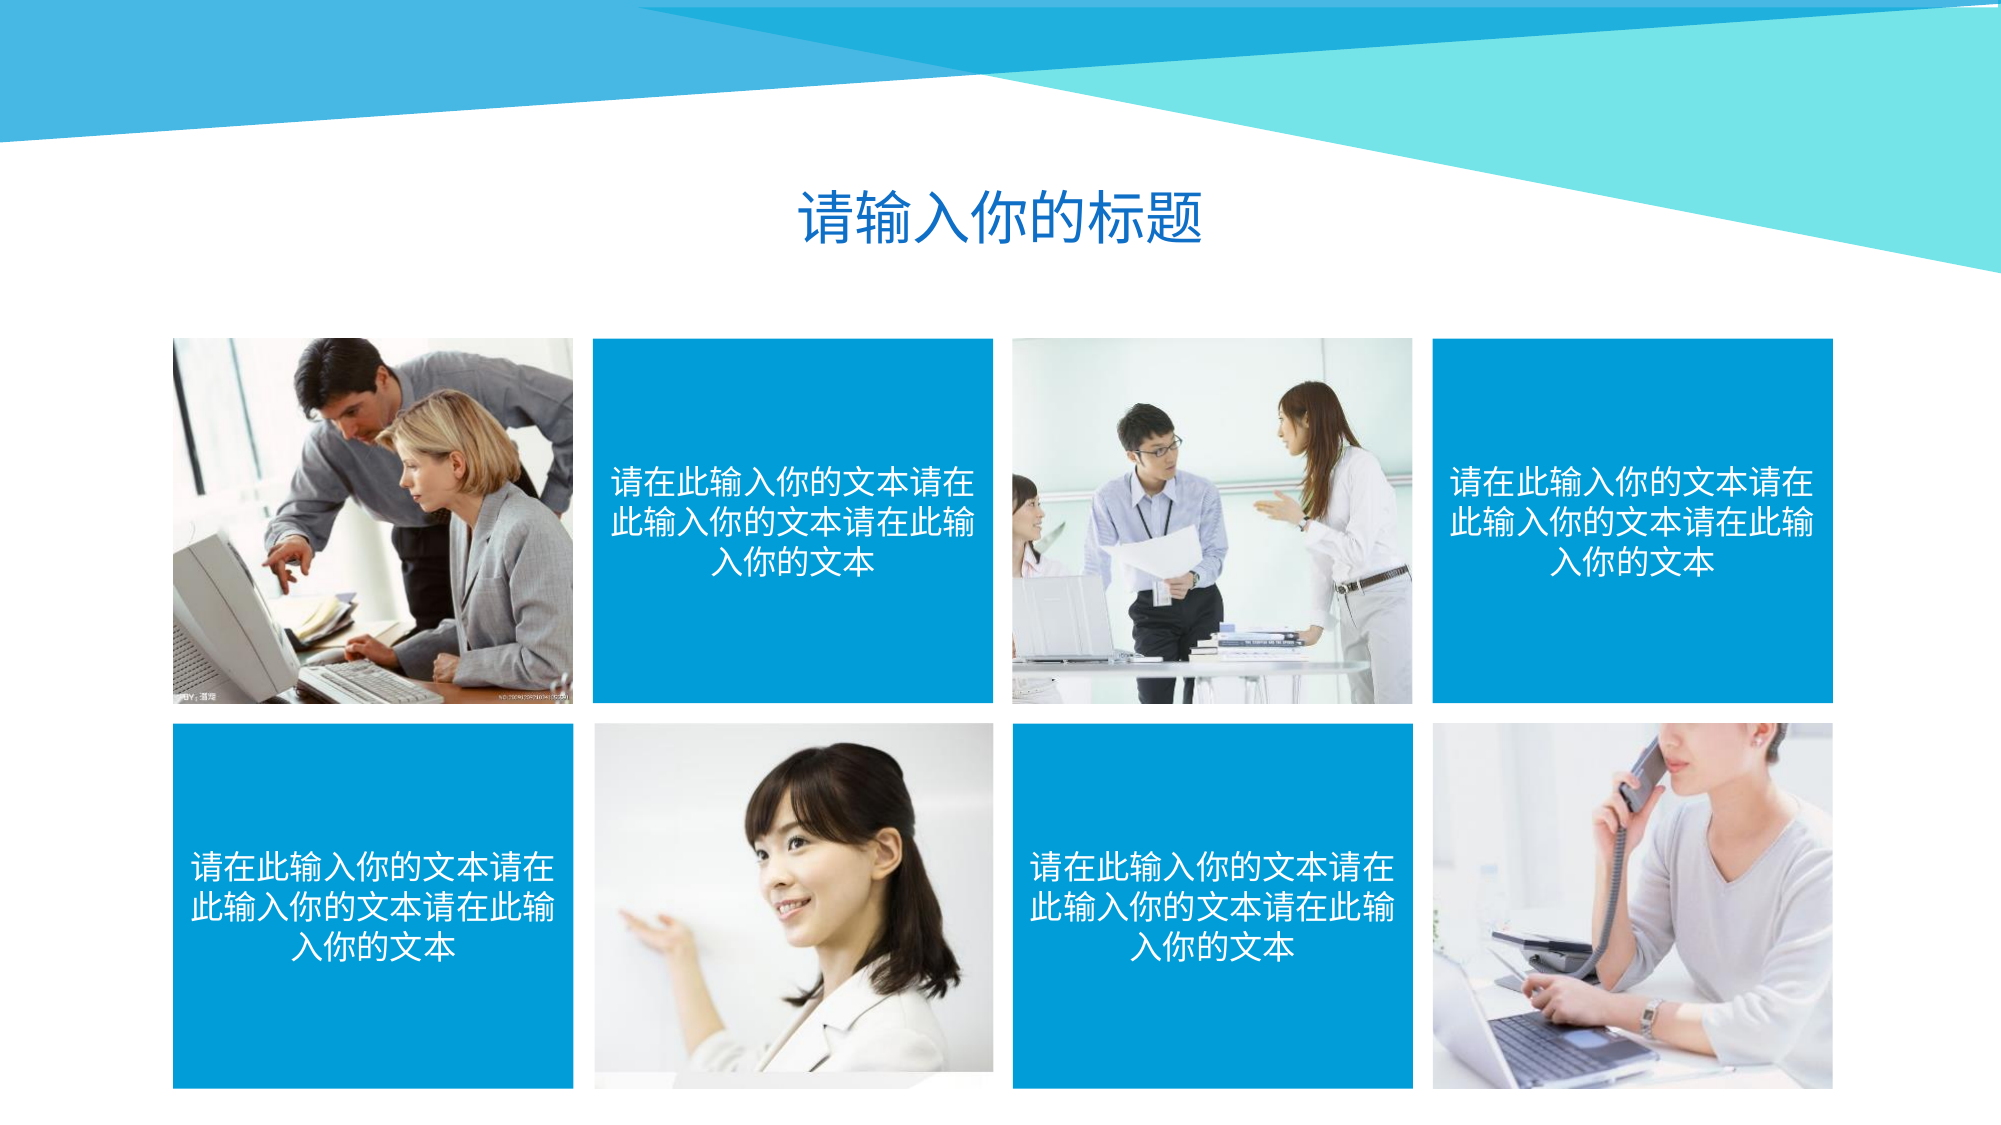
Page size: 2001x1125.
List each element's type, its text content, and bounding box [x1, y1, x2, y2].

text_box 请在此输入你的文本请在此输入你的文本请在此输入你的文本 [1432, 338, 1833, 704]
text_box 请输入你的标题 [661, 167, 1339, 264]
text_box 请在此输入你的文本请在此输入你的文本请在此输入你的文本 [1012, 723, 1413, 1089]
picture [594, 723, 994, 1089]
text_box 请在此输入你的文本请在此输入你的文本请在此输入你的文本 [592, 338, 994, 704]
picture [1012, 338, 1413, 704]
picture [1432, 723, 1833, 1089]
picture [173, 338, 573, 704]
text_box 请在此输入你的文本请在此输入你的文本请在此输入你的文本 [173, 723, 574, 1089]
